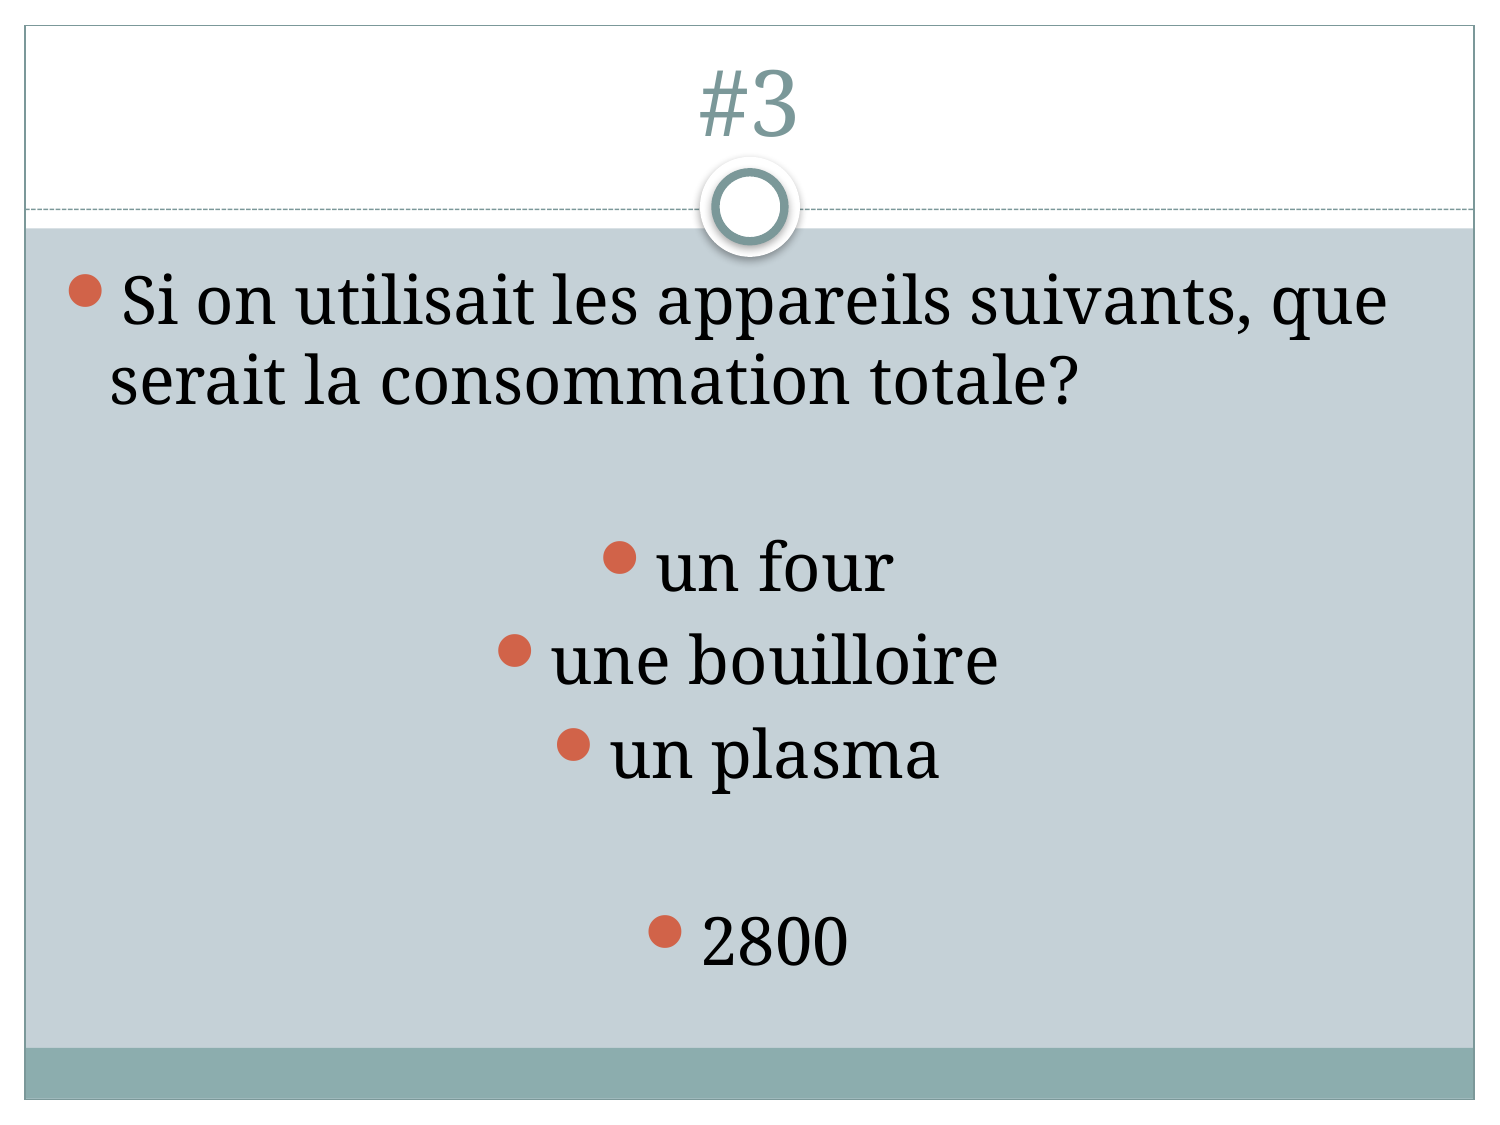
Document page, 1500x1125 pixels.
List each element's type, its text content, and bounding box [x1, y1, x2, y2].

list Si on utilisait les appareils suivants, que serait la consommation totale? un four une bouilloire un plasma 2800 [49, 250, 1445, 1001]
title #3 [49, 37, 1450, 162]
